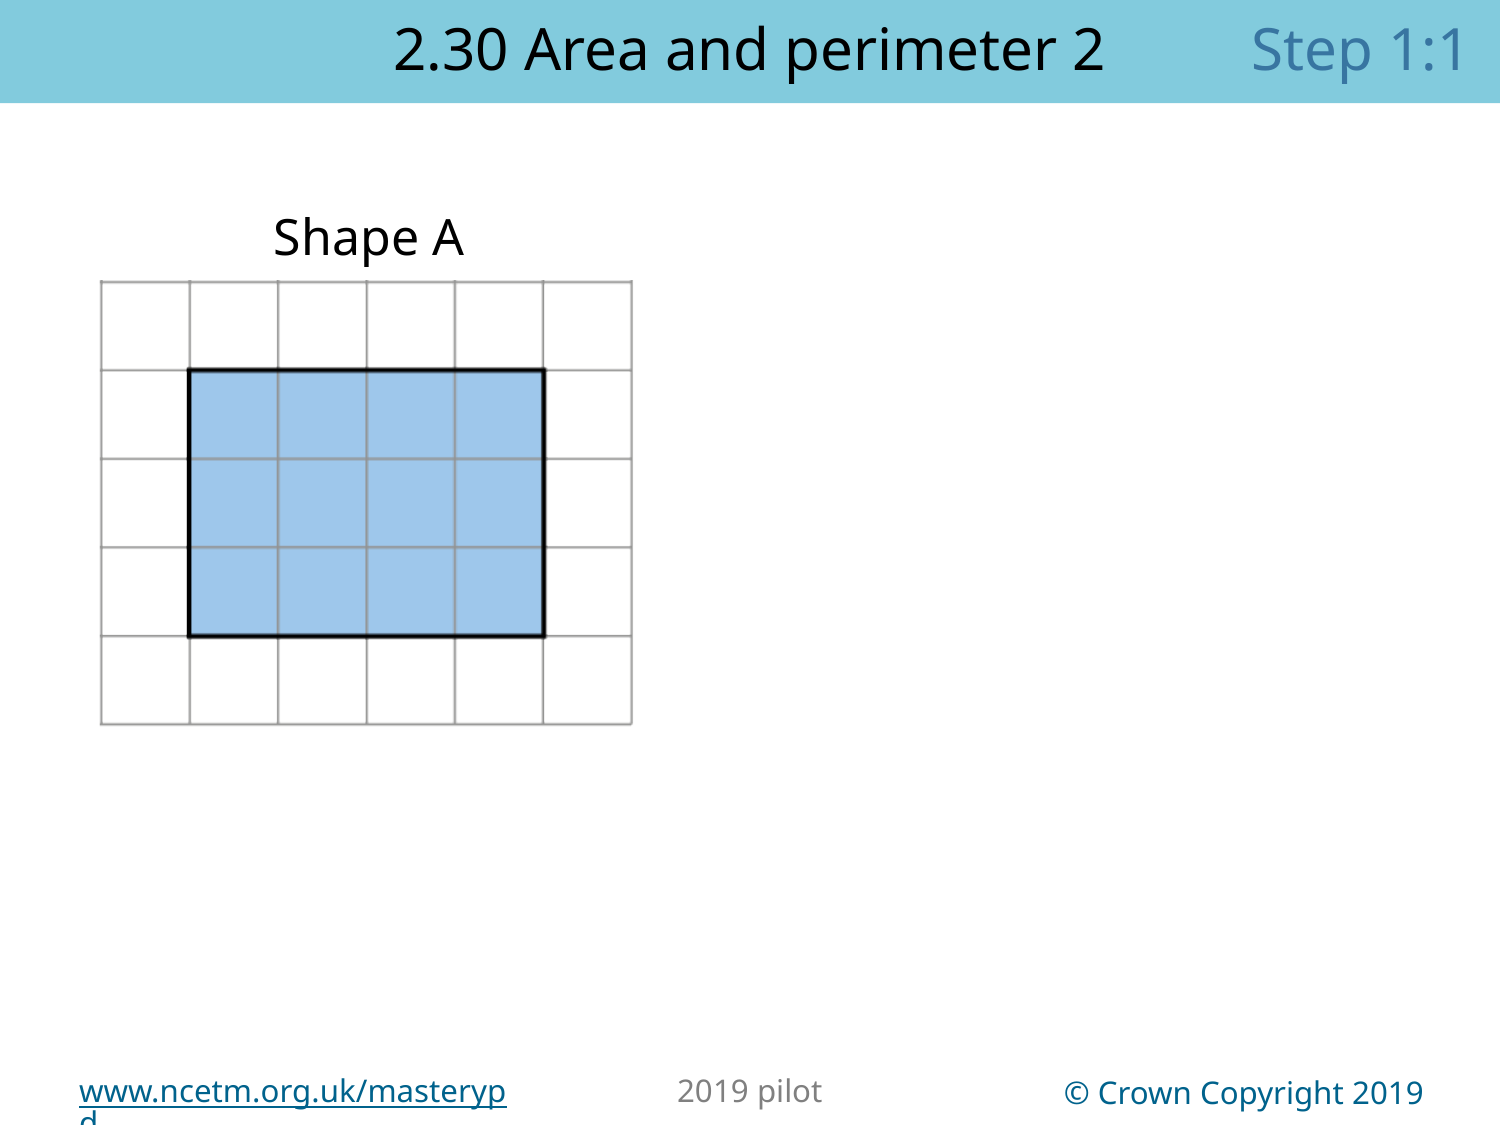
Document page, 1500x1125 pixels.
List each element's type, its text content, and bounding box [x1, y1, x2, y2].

list Step 1:1 [0, 0, 1500, 104]
text_box Shape A [259, 197, 480, 273]
picture [69, 280, 664, 792]
